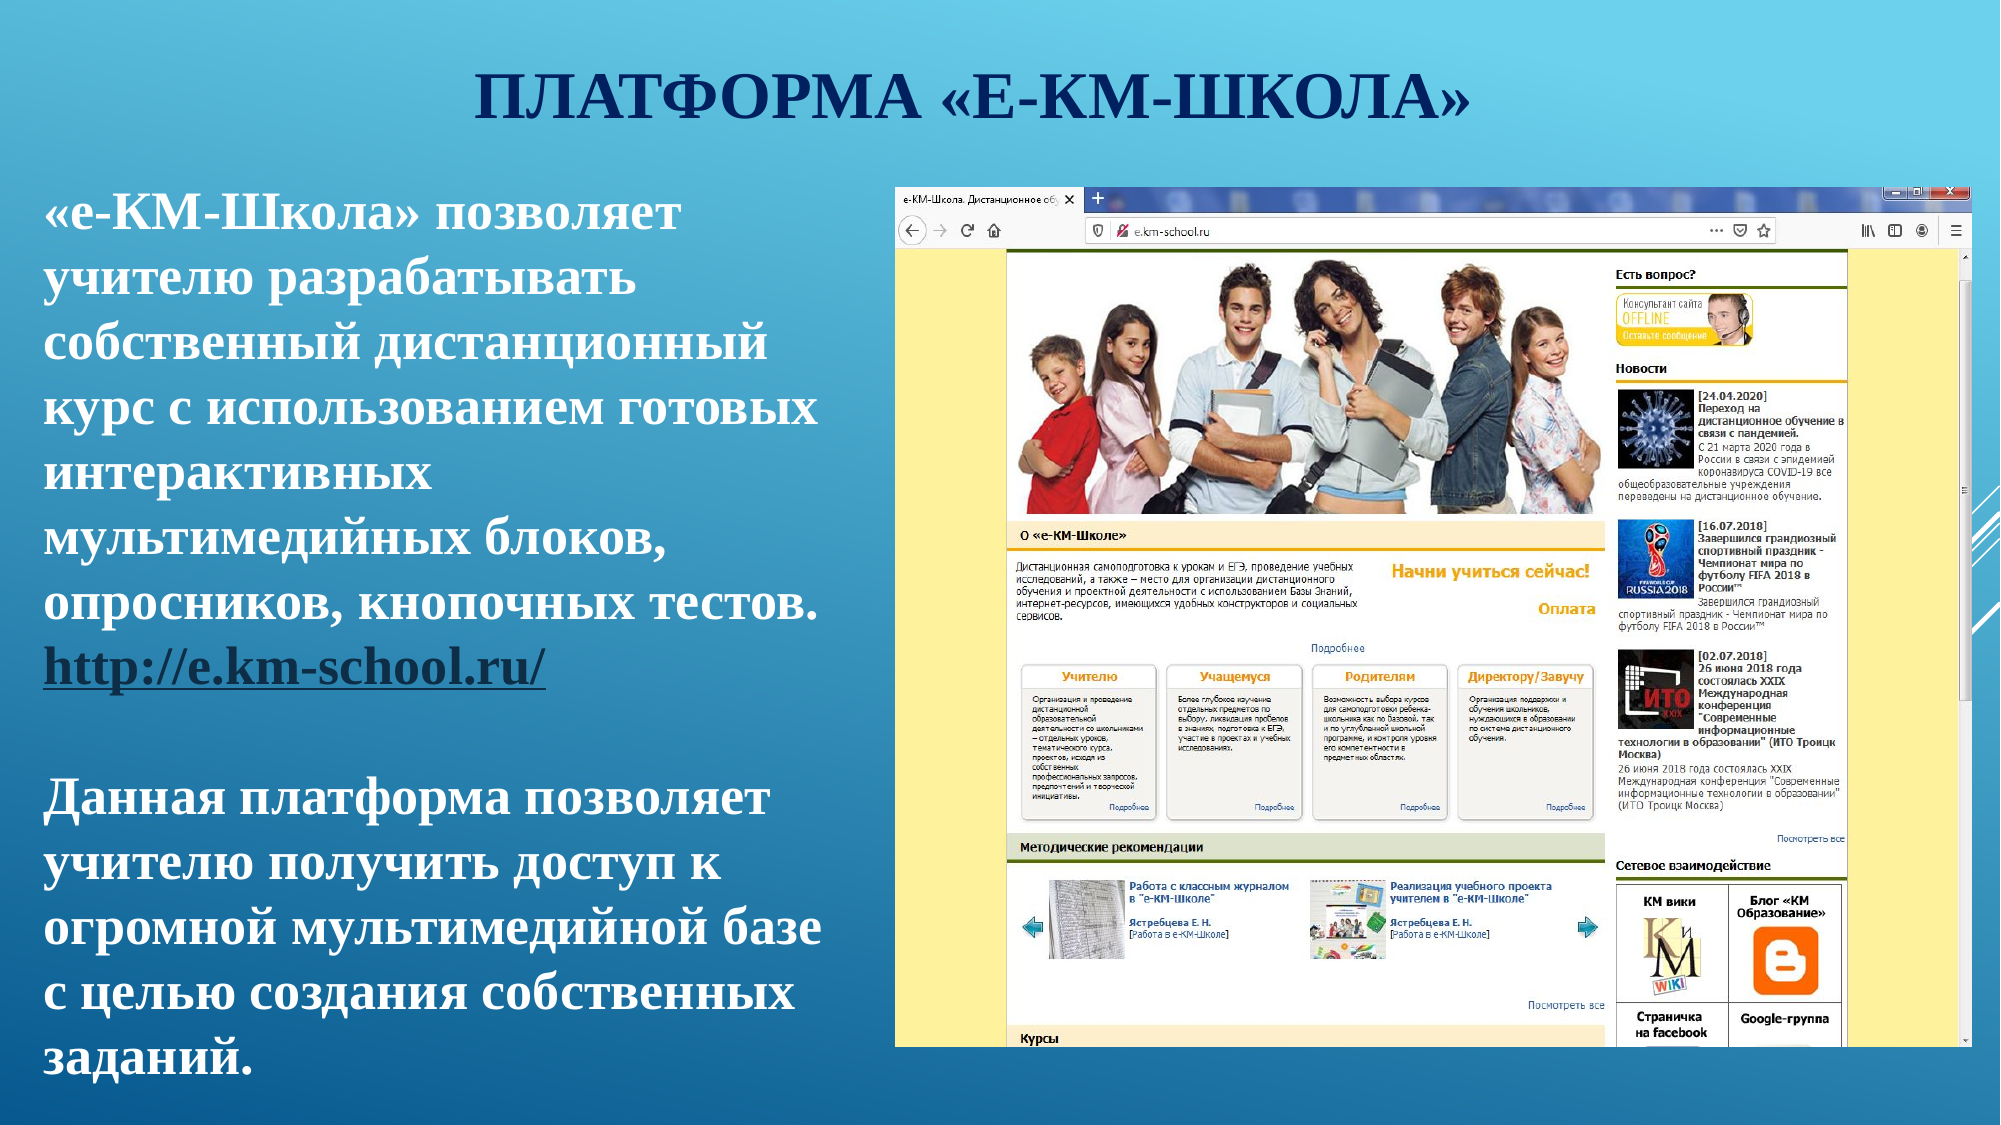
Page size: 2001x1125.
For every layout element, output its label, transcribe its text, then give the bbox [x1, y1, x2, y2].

picture [895, 186, 1972, 1047]
title платформа «e-КМ-Школа» [274, 21, 1675, 162]
text_box «e-КМ-Школа» позволяет учителю разрабатывать собственный дистанционный курс с использованием готовых интерактивных мультимедийных блоков, опросников, кнопочных тестов. http://e.km-school.ru/ Данная платформа позволяет учителю получить доступ к огромной мультимедийной базе с целью создания собственных заданий. [28, 168, 853, 1093]
